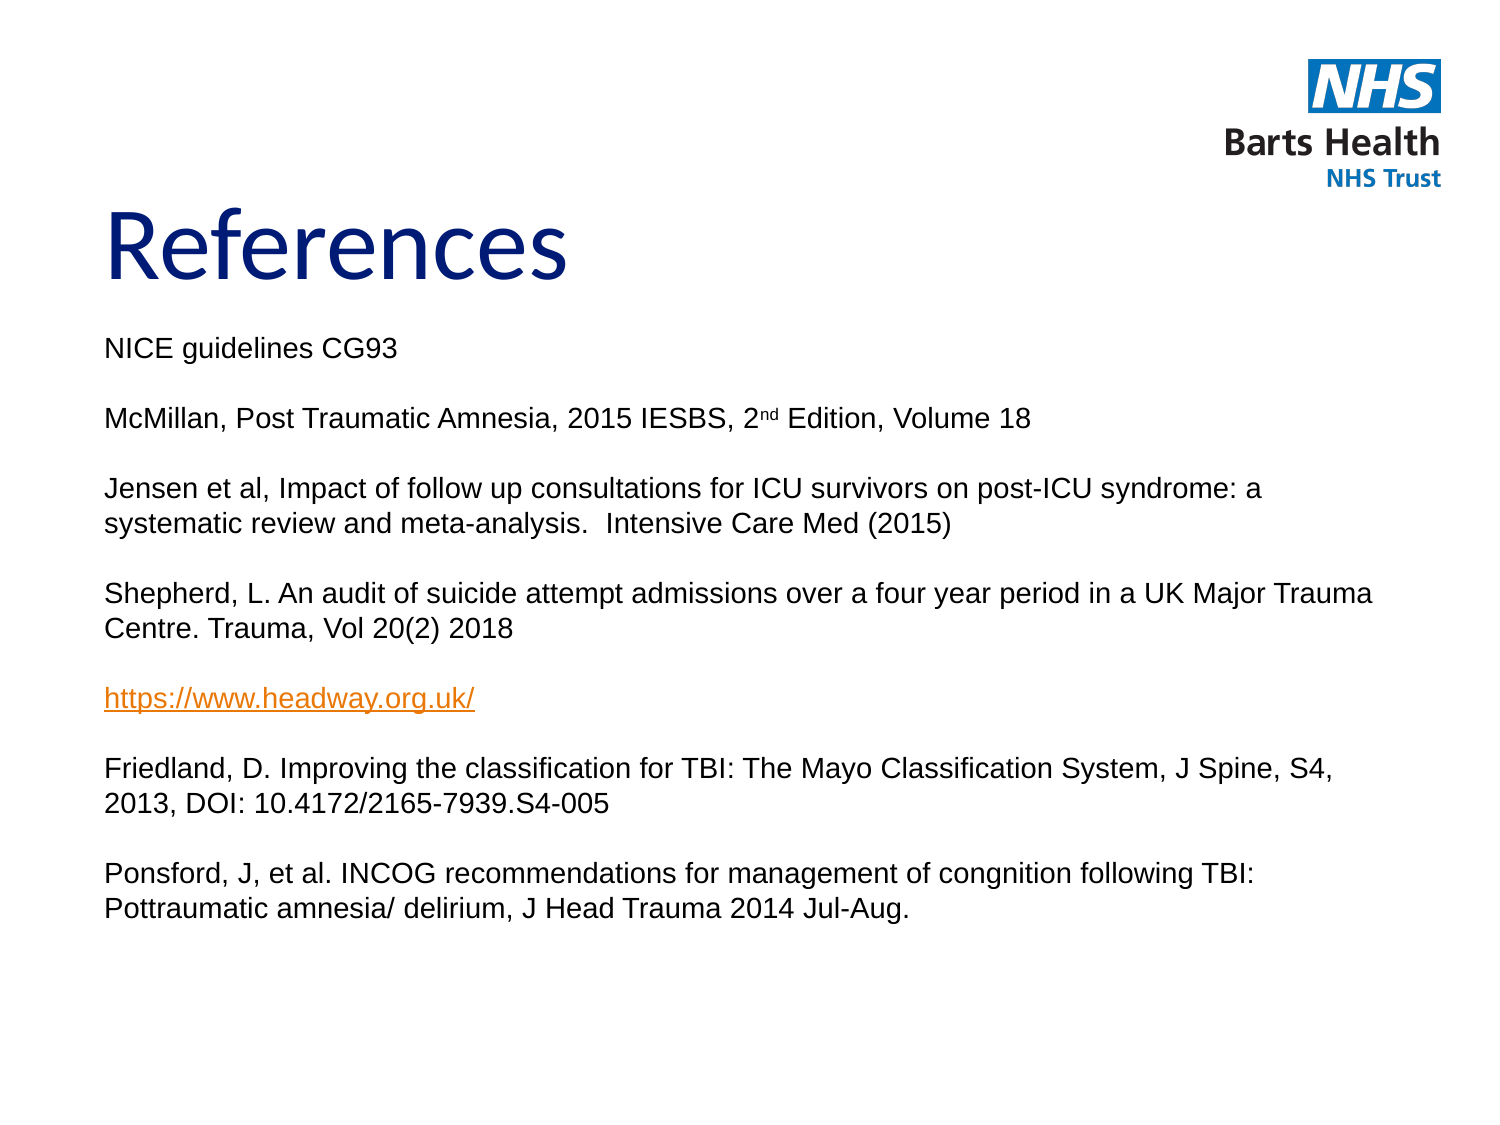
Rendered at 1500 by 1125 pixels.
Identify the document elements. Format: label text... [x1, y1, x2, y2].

picture [1226, 59, 1441, 187]
title References [104, 175, 1396, 302]
list NICE guidelines CG93 McMillan, Post Traumatic Amnesia, 2015 IESBS, 2nd Edition, Volume 18 Jensen et al, Impact of follow up consultations for ICU survivors on post-ICU syndrome: a systematic review and meta-analysis. Intensive Care Med (2015) Shepherd, L. An audit of suicide attempt admissions over a four year period in a UK Major Trauma Centre. Trauma, Vol 20(2) 2018 https://www.headway.org.uk/ Friedland, D. Improving the classification for TBI: The Mayo Classification System, J Spine, S4, 2013, DOI: 10.4172/2165-7939.S4-005 Ponsford, J, et al. INCOG recommendations for management of congnition following TBI: Pottraumatic amnesia/ delirium, J Head Trauma 2014 Jul-Aug. [104, 329, 1396, 1037]
